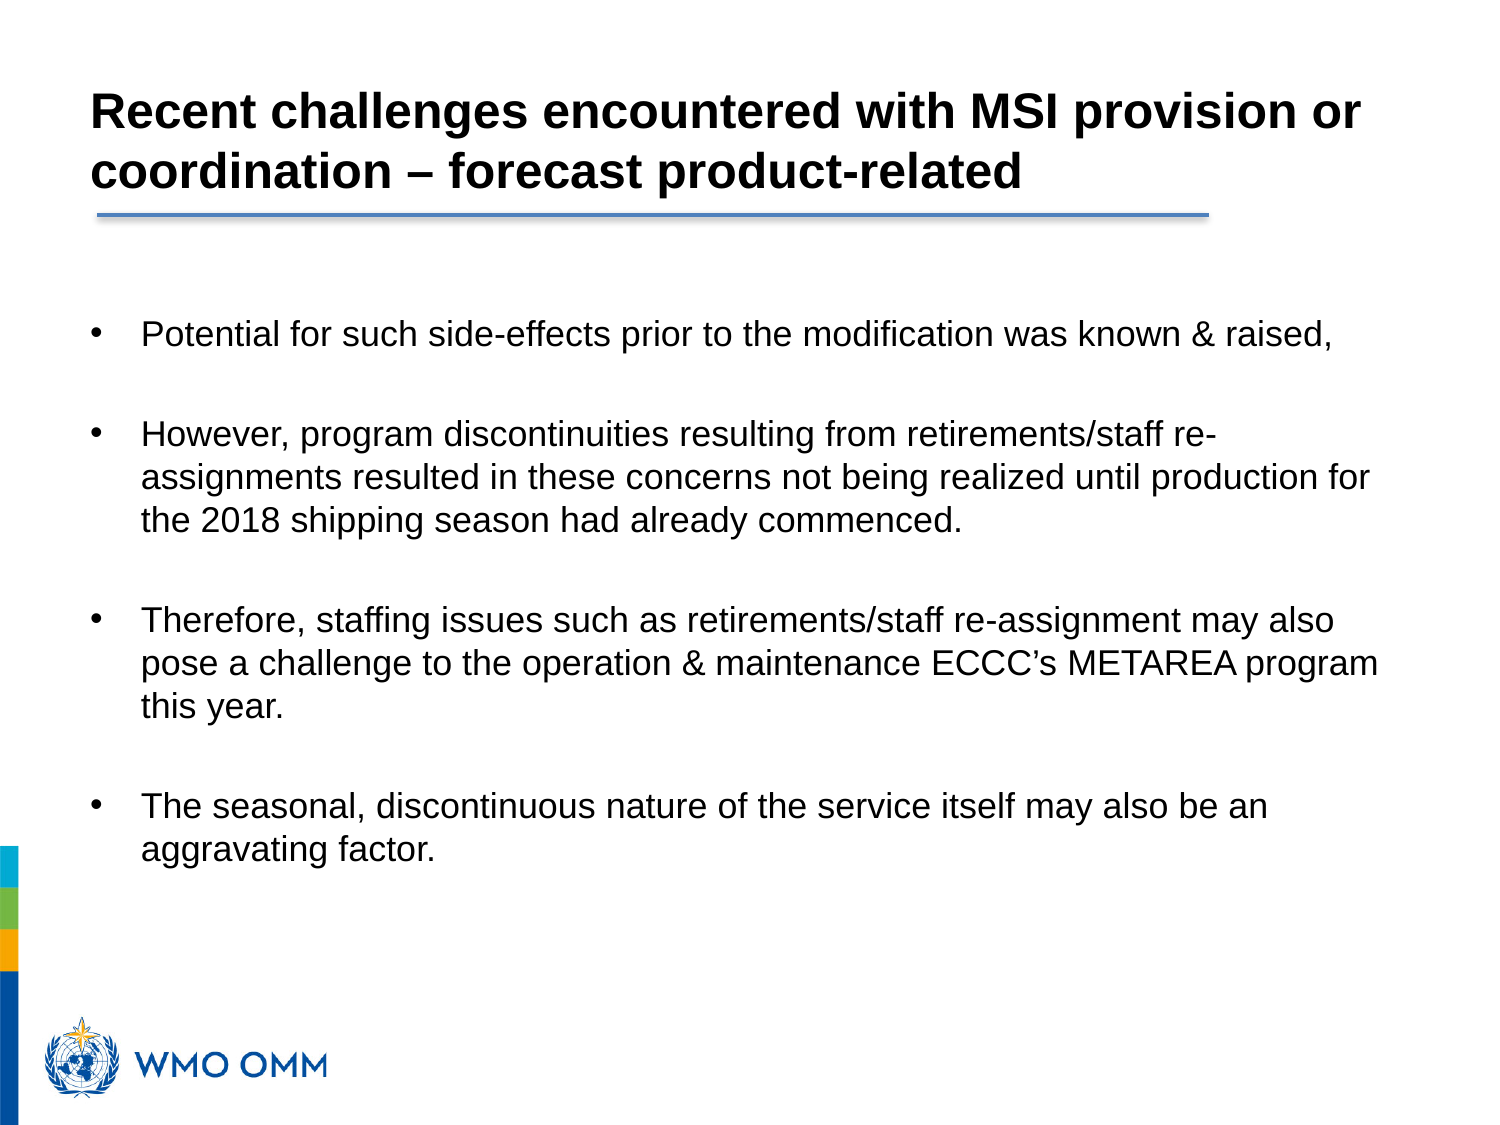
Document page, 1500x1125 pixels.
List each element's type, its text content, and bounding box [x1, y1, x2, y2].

list Potential for such side-effects prior to the modification was known & raised, However, program discontinuities resulting from retirements/staff re-assignments resulted in these concerns not being realized until production for the 2018 shipping season had already commenced. Therefore, staffing issues such as retirements/staff re-assignment may also pose a challenge to the operation & maintenance ECCC’s METAREA program this year. The seasonal, discontinuous nature of the service itself may also be an aggravating factor. [75, 212, 1425, 888]
picture [0, 845, 327, 1125]
title Recent challenges encountered with MSI provision or coordination – forecast product-related [75, 45, 1425, 212]
